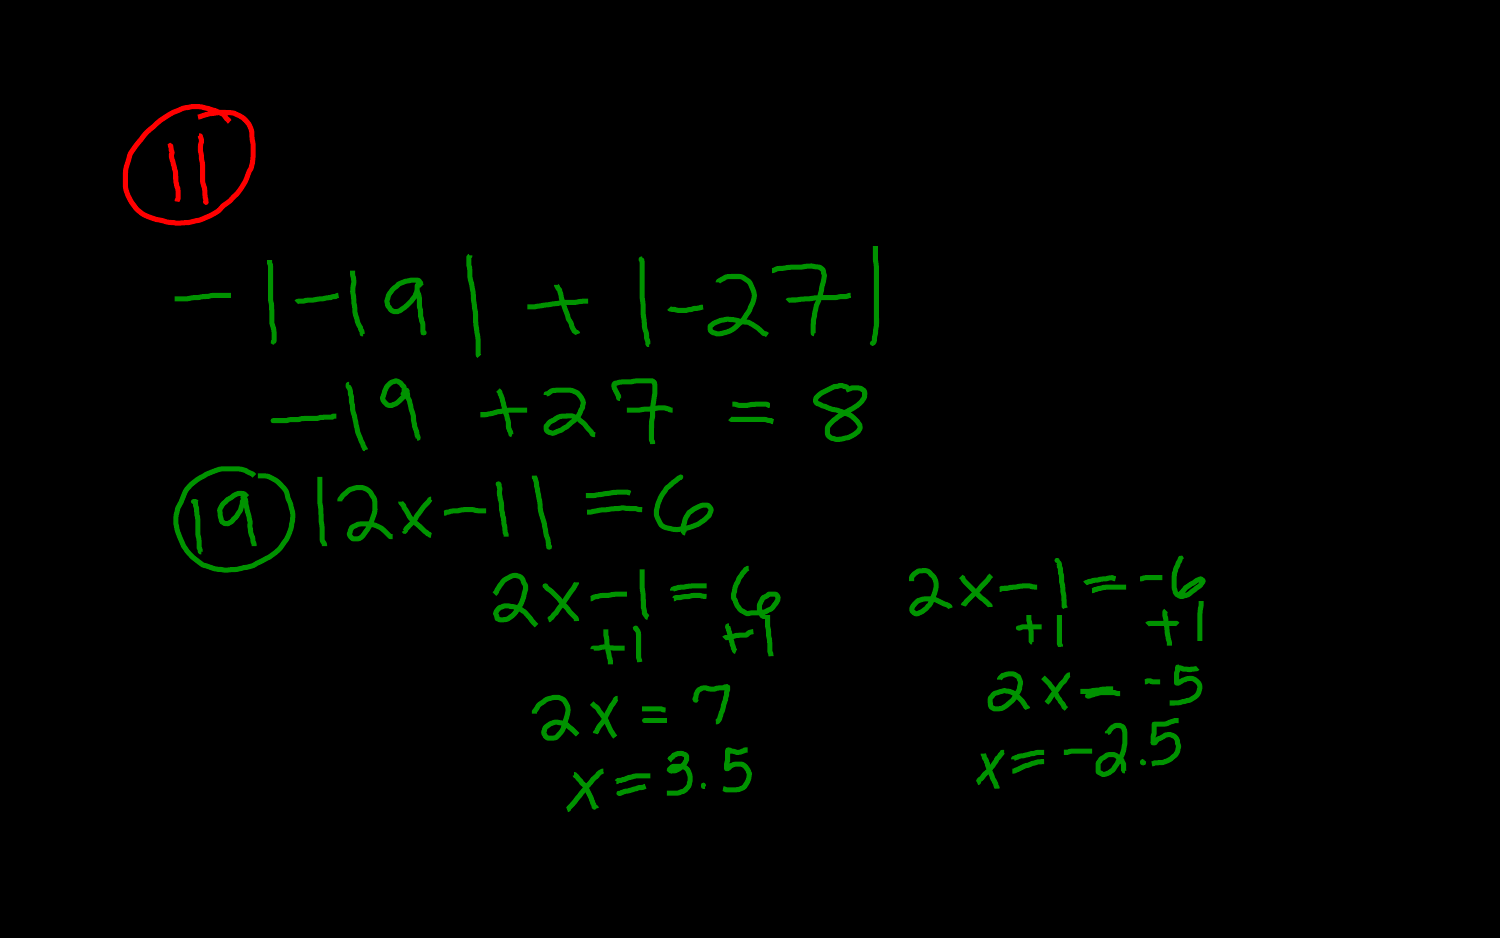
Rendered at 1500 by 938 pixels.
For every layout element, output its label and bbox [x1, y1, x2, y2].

text_box [174, 245, 1204, 810]
text_box [124, 105, 254, 224]
